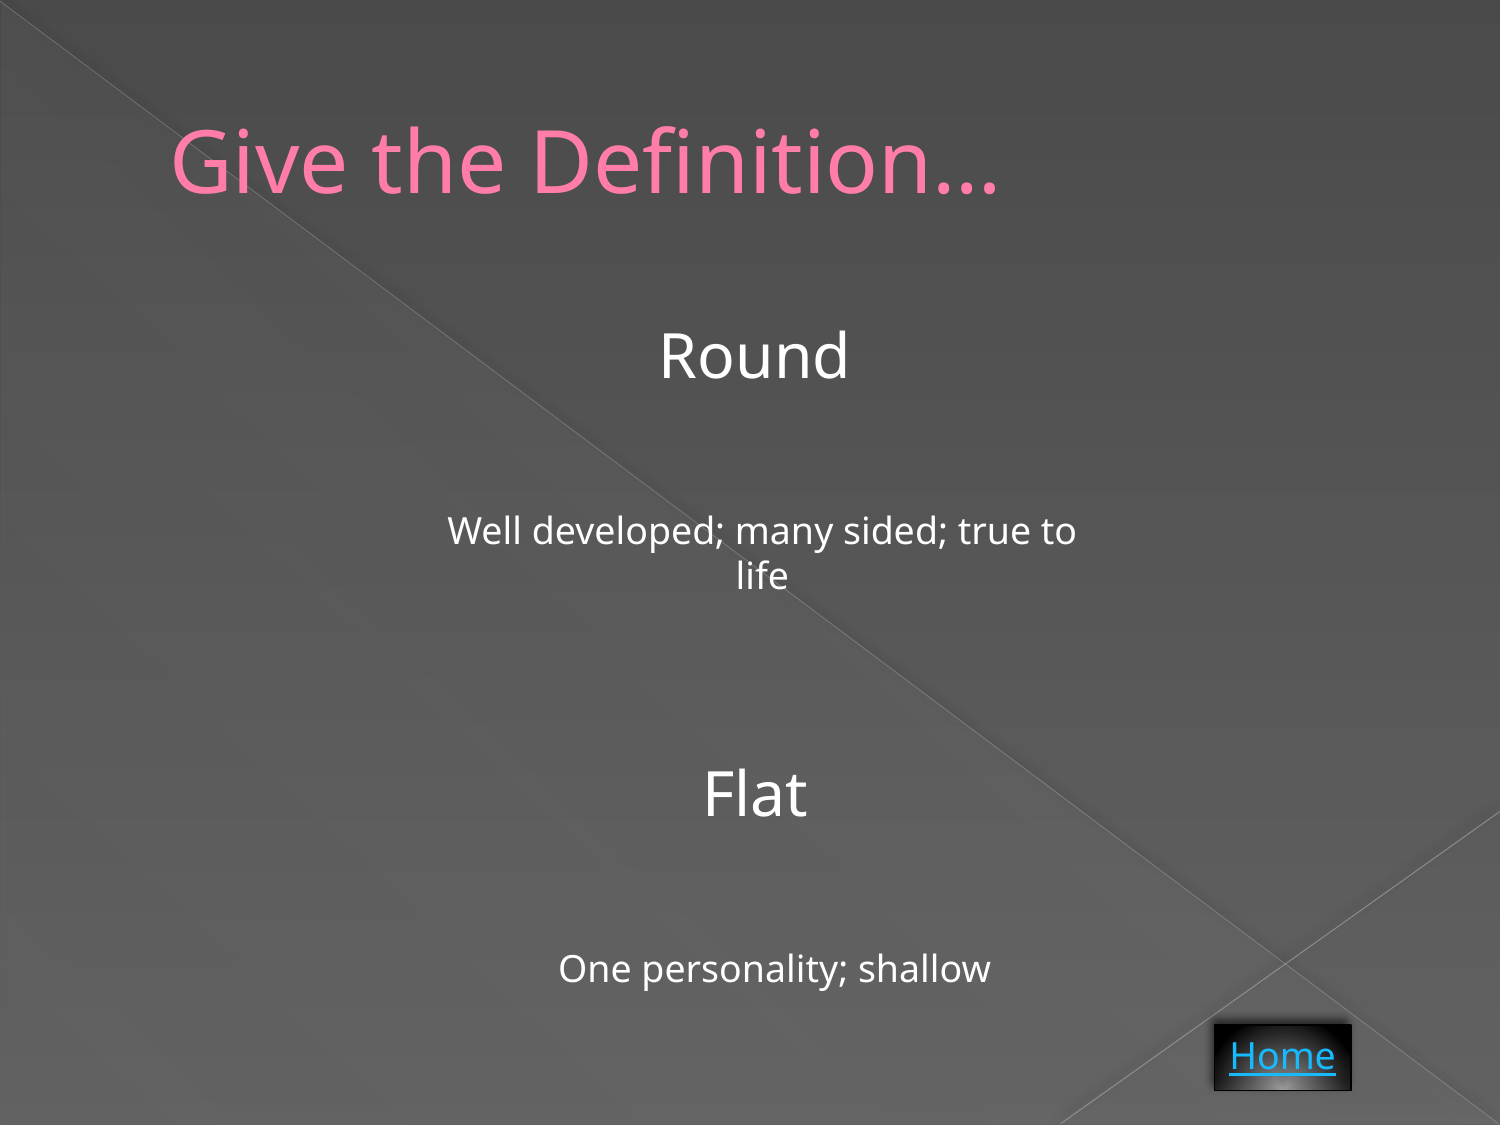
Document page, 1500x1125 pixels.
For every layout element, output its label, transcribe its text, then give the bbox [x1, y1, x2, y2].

text_box One personality; shallow [437, 937, 1113, 998]
title Give the Definition… [75, 43, 1425, 274]
list Round Flat [75, 308, 1425, 1059]
text_box Well developed; many sided; true to life [424, 499, 1100, 605]
text_box Home [1214, 1024, 1352, 1091]
